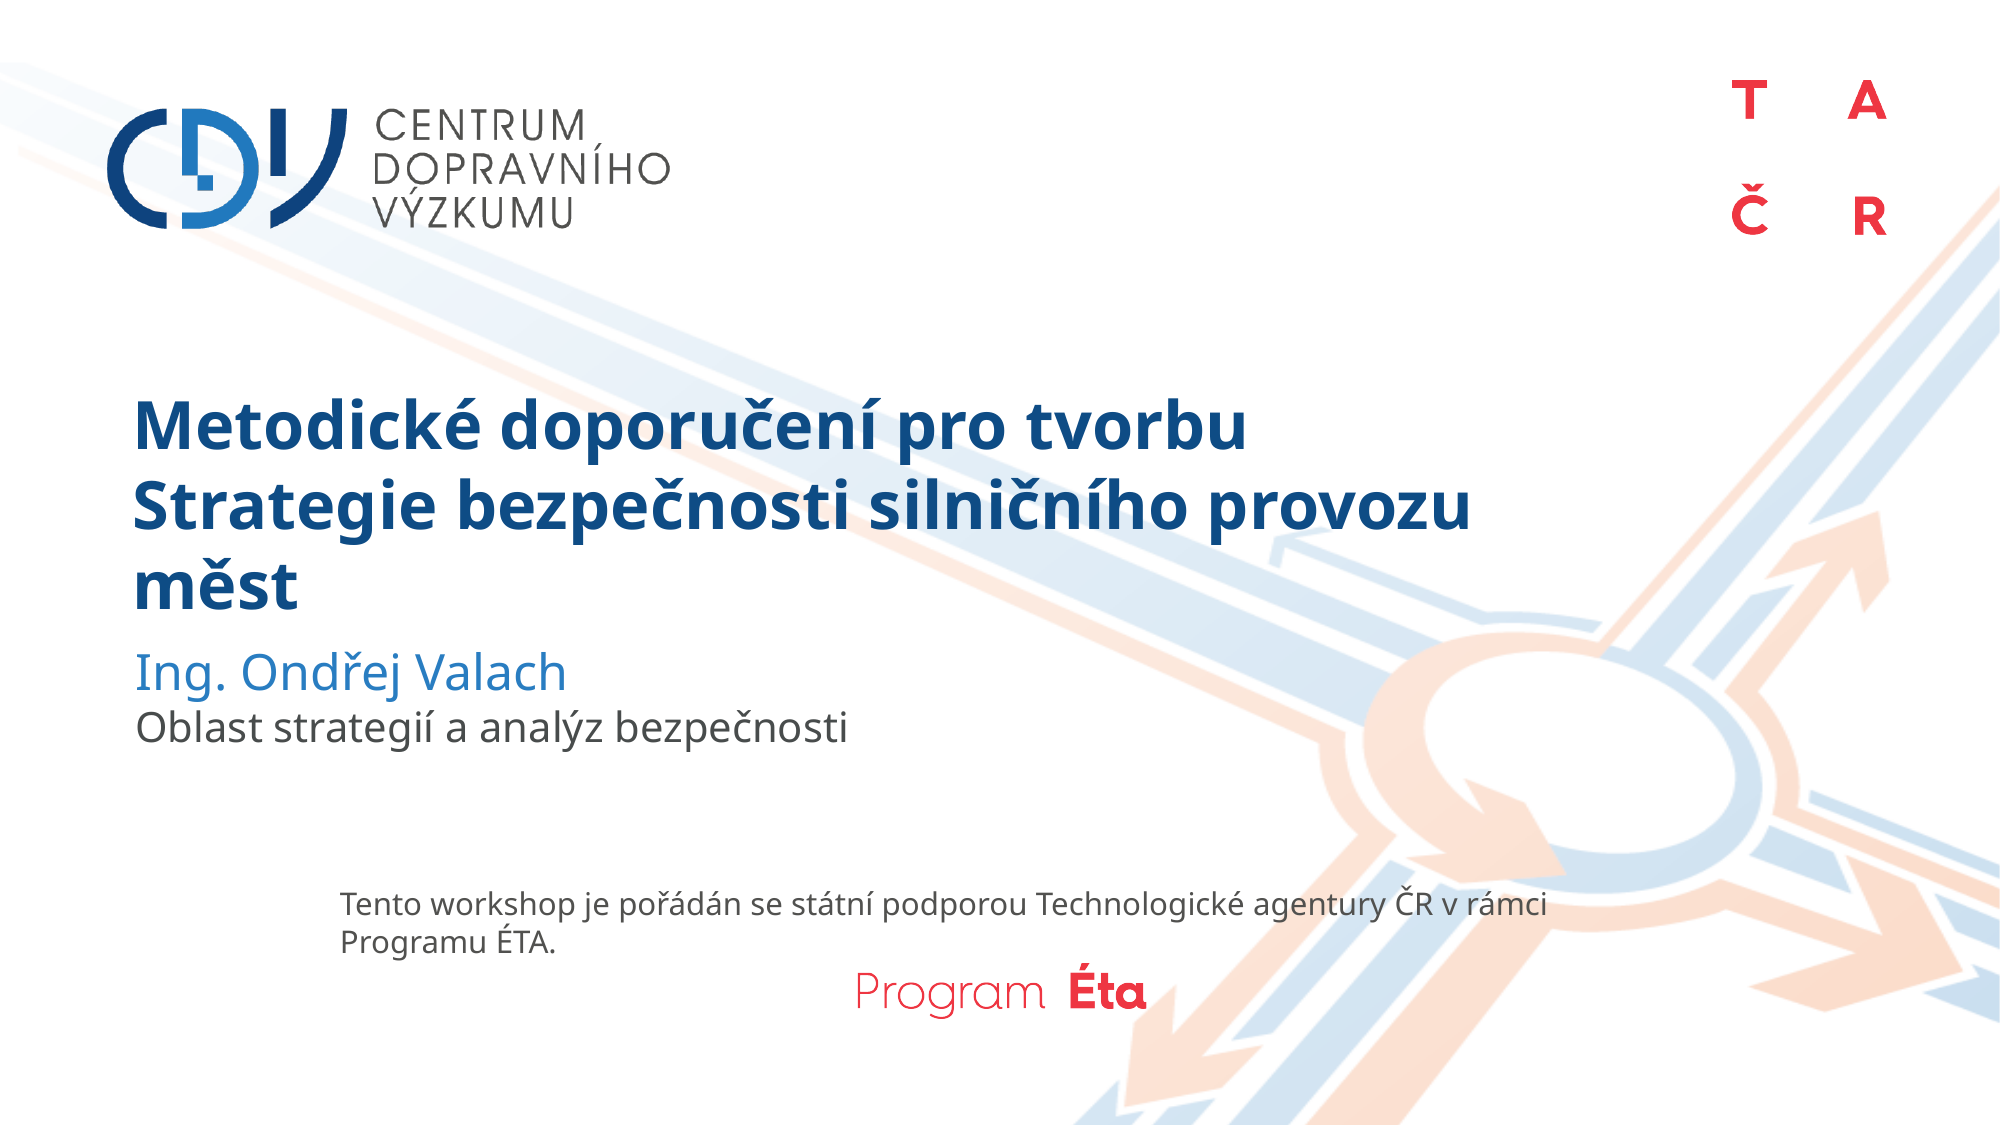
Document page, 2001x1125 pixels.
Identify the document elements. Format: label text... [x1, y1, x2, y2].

text_box Ing. Ondřej Valach Oblast strategií a analýz bezpečnosti [120, 633, 1078, 759]
text_box Metodické doporučení pro tvorbu Strategie bezpečnosti silničního provozu měst [117, 375, 1526, 631]
text_box Tento workshop je pořádán se státní podporou Technologické agentury ČR v rámci Programu ÉTA. [324, 876, 1707, 967]
picture [0, 0, 2000, 1125]
